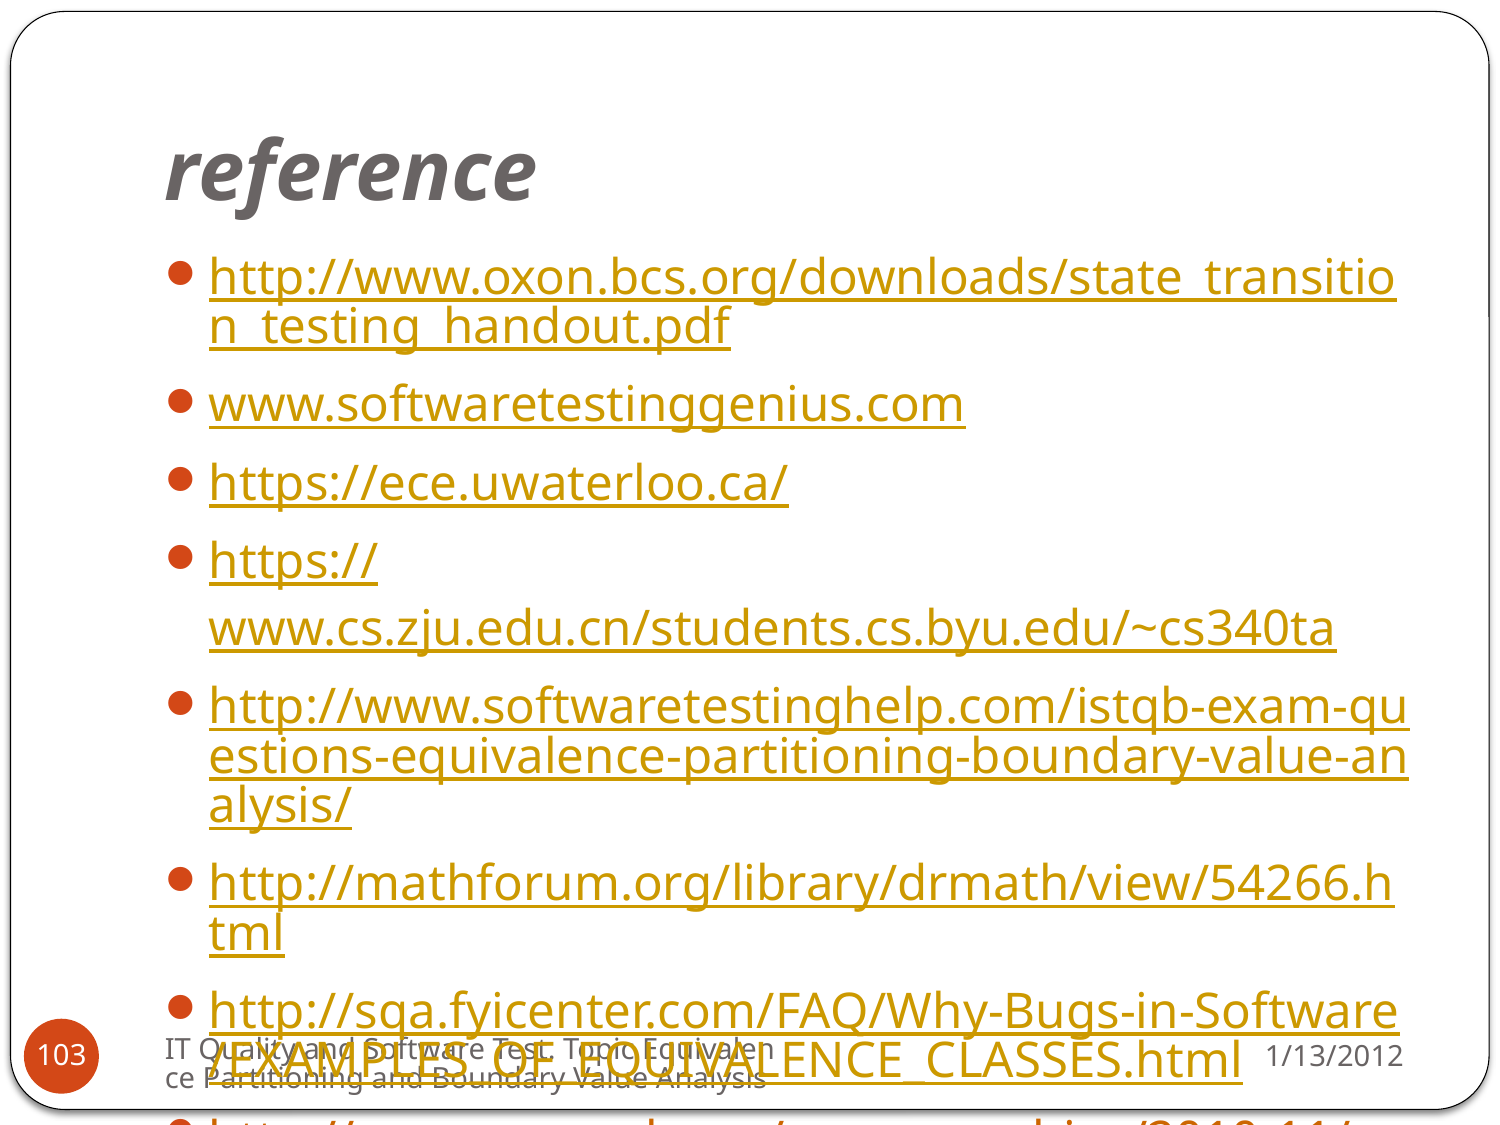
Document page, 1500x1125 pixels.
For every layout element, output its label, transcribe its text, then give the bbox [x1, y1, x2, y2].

title reference [150, 45, 1425, 233]
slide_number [1012, 1015, 1419, 1094]
list http://www.oxon.bcs.org/downloads/state_transition_testing_handout.pdf www.softwaretestinggenius.com https://ece.uwaterloo.ca/ https://www.cs.zju.edu.cn/students.cs.byu.edu/~cs340ta http://www.softwaretestinghelp.com/istqb-exam-questions-equivalence-partitioning-boundary-value-analysis/ http://mathforum.org/library/drmath/view/54266.html http://sqa.fyicenter.com/FAQ/Why-Bugs-in-Software/EXAMPLES_OF_EQUIVALENCE_CLASSES.html http://www.cse.yorku.ca/course_archive/2010-11/W/4313/slides/08-DecisionTable.pdf [150, 237, 1425, 988]
slide_number 103 [23, 1018, 99, 1094]
footer IT Quality and Software Test. Topic Equivalence Partitioning and Boundary Value Analysis [150, 1012, 800, 1088]
